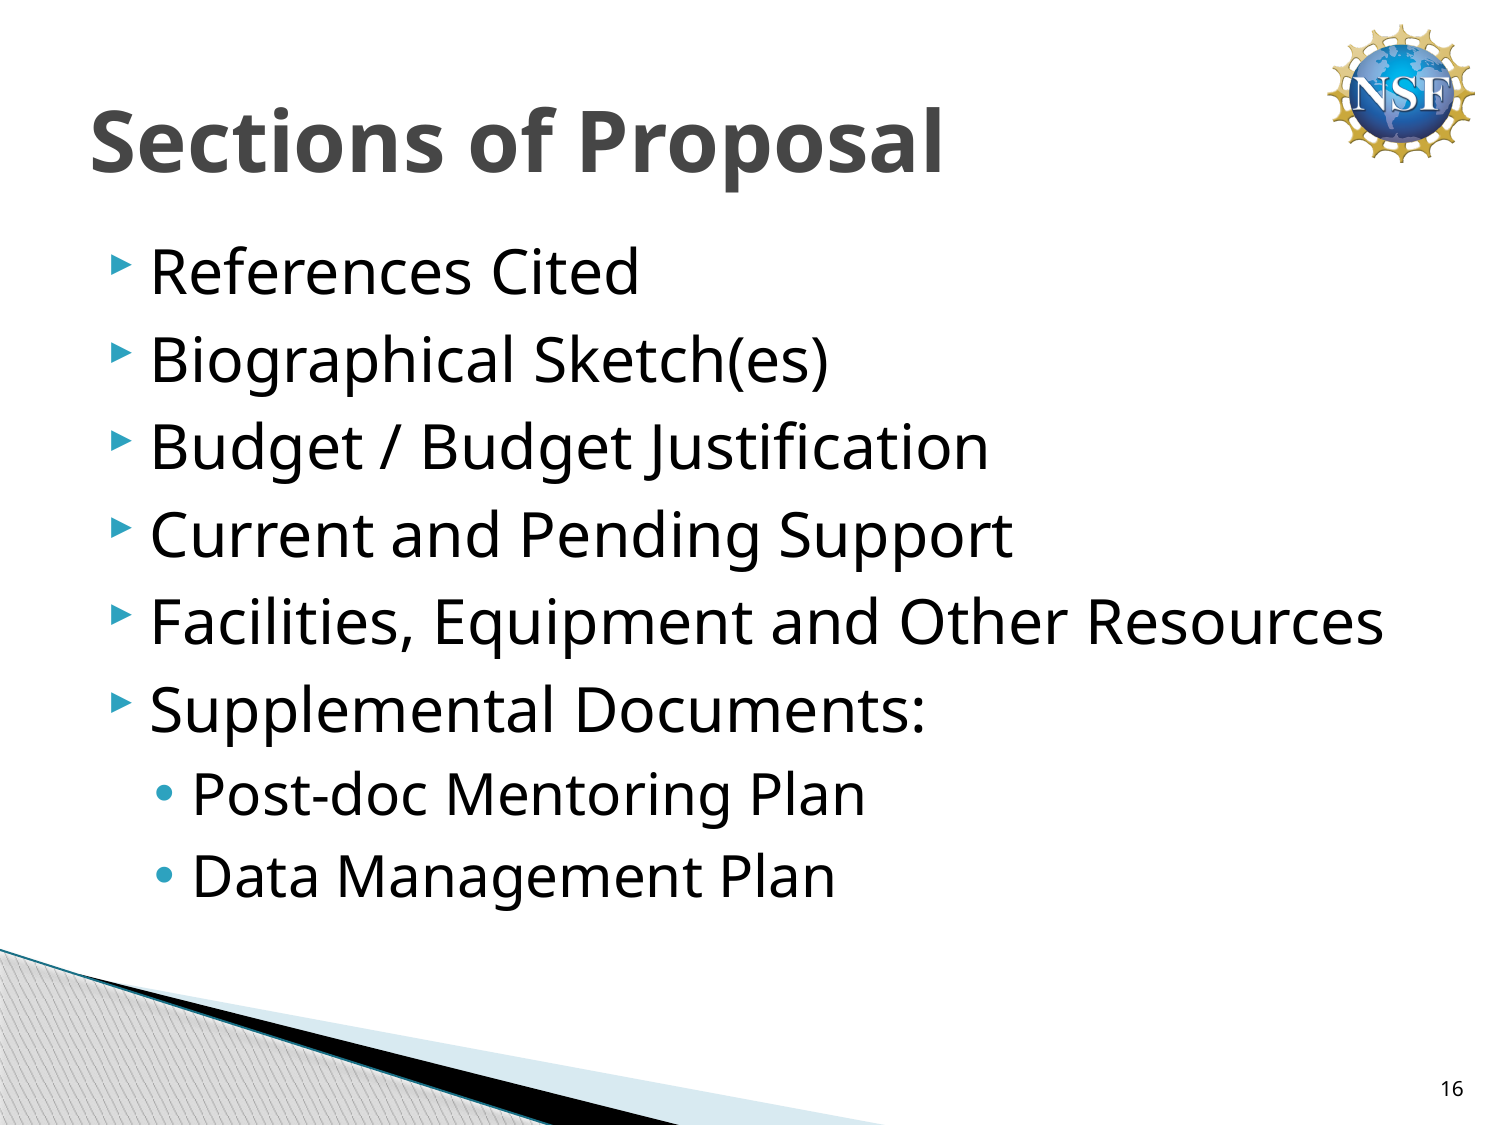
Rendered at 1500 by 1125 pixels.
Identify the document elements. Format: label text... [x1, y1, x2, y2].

title Sections of Proposal [75, 45, 1425, 233]
list References Cited Biographical Sketch(es) Budget / Budget Justification Current and Pending Support Facilities, Equipment and Other Resources Supplemental Documents: Post-doc Mentoring Plan Data Management Plan [75, 233, 1425, 968]
slide_number 16 [1418, 1051, 1479, 1112]
picture [1327, 24, 1475, 163]
